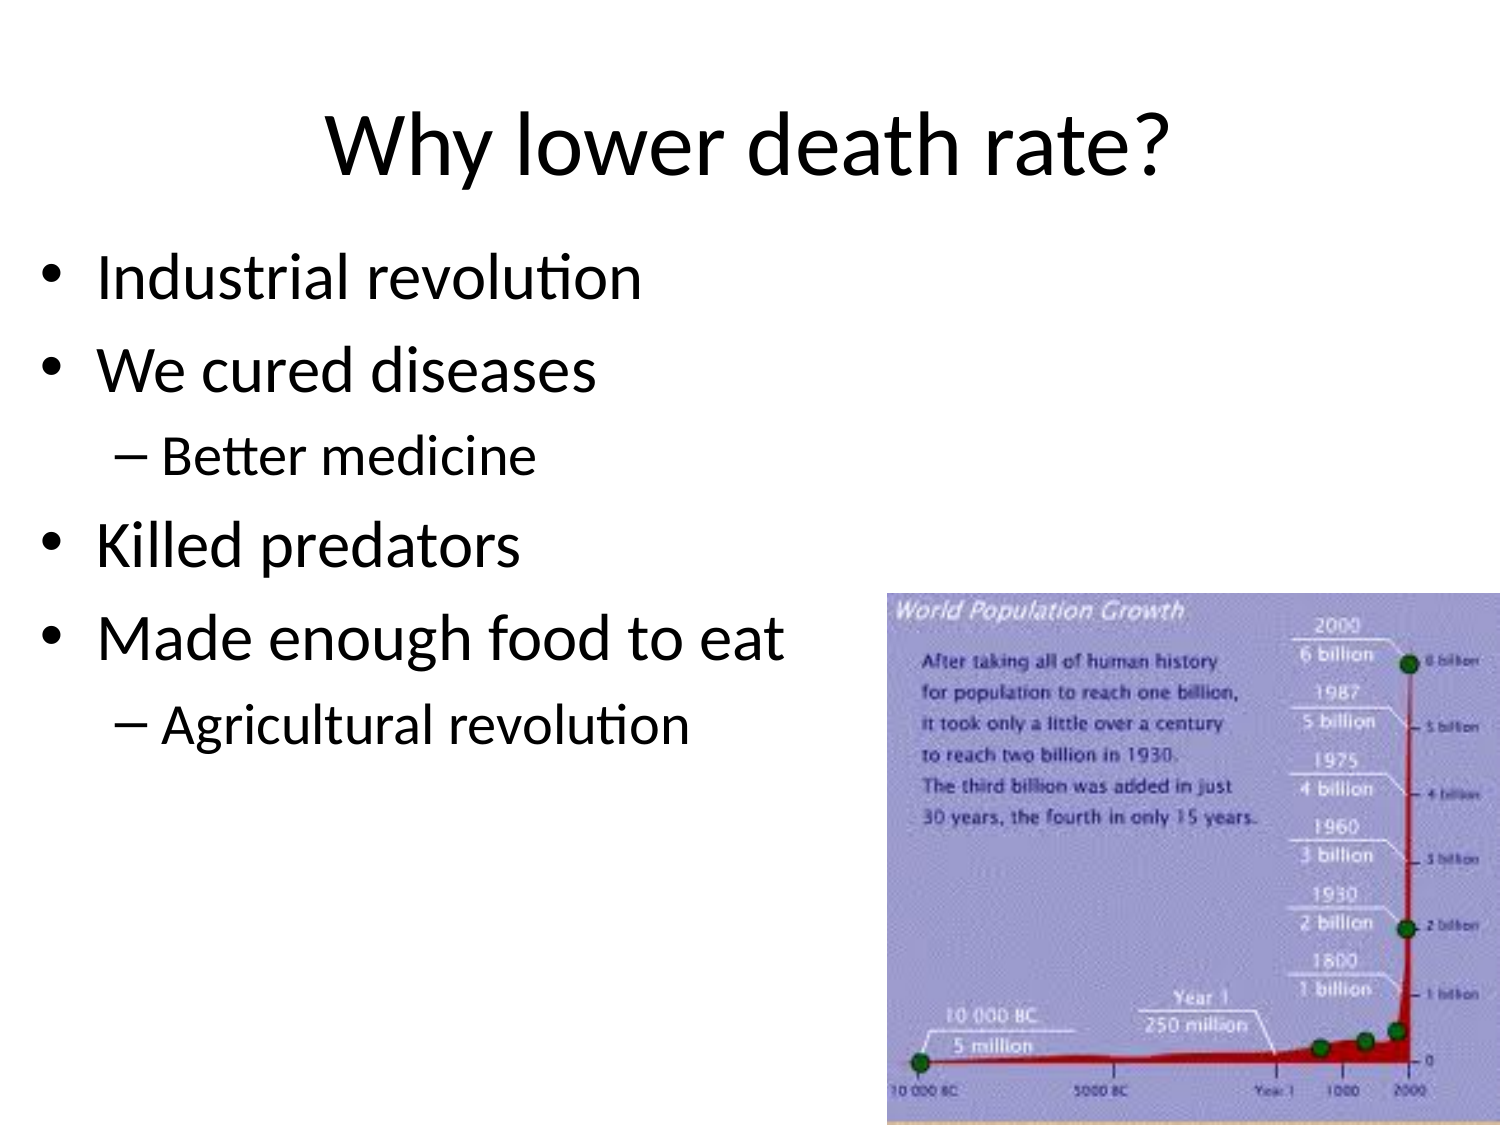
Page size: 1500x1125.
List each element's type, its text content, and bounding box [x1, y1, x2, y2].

title Why lower death rate? [74, 44, 1426, 233]
picture [887, 593, 1500, 1125]
list Industrial revolution We cured diseases Better medicine Killed predators Made enough food to eat Agricultural revolution [24, 224, 1376, 968]
